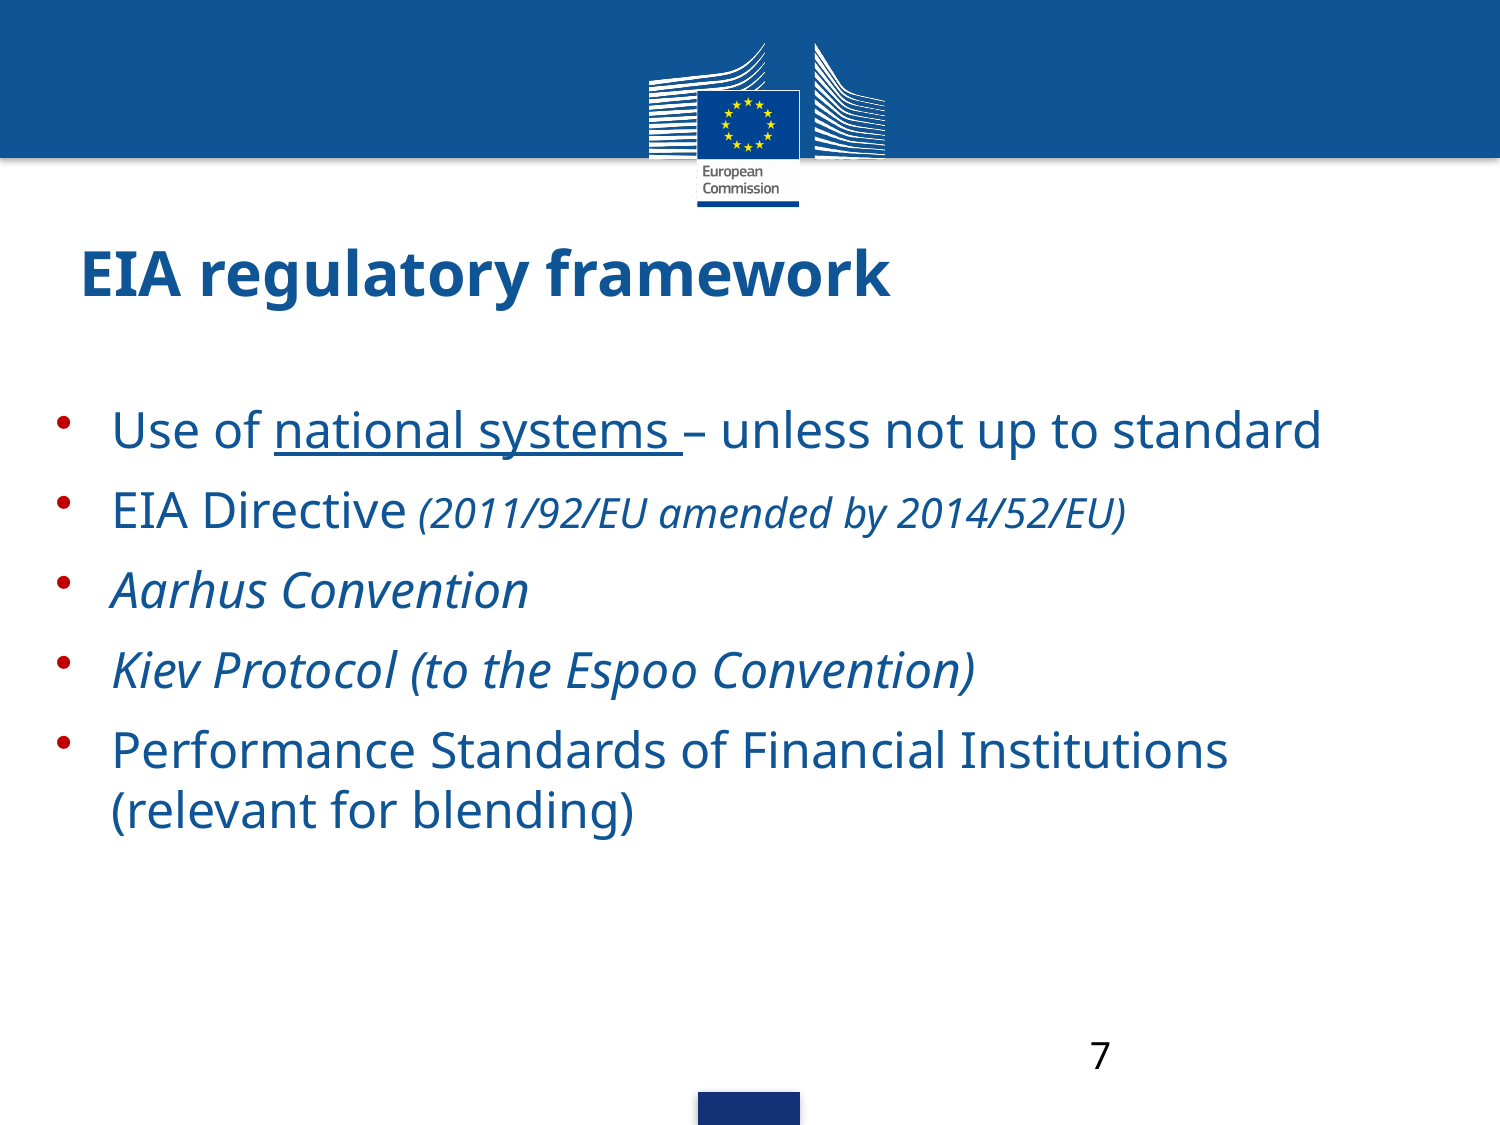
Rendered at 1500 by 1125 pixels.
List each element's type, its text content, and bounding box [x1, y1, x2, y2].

slide_number 7 [1074, 1024, 1425, 1103]
picture [649, 42, 885, 194]
text_box Use of national systems – unless not up to standard EIA Directive (2011/92/EU amended by 2014/52/EU) Aarhus Convention Kiev Protocol (to the Espoo Convention) Performance Standards of Financial Institutions (relevant for blending) [40, 391, 1451, 908]
title EIA regulatory framework [64, 194, 1415, 349]
